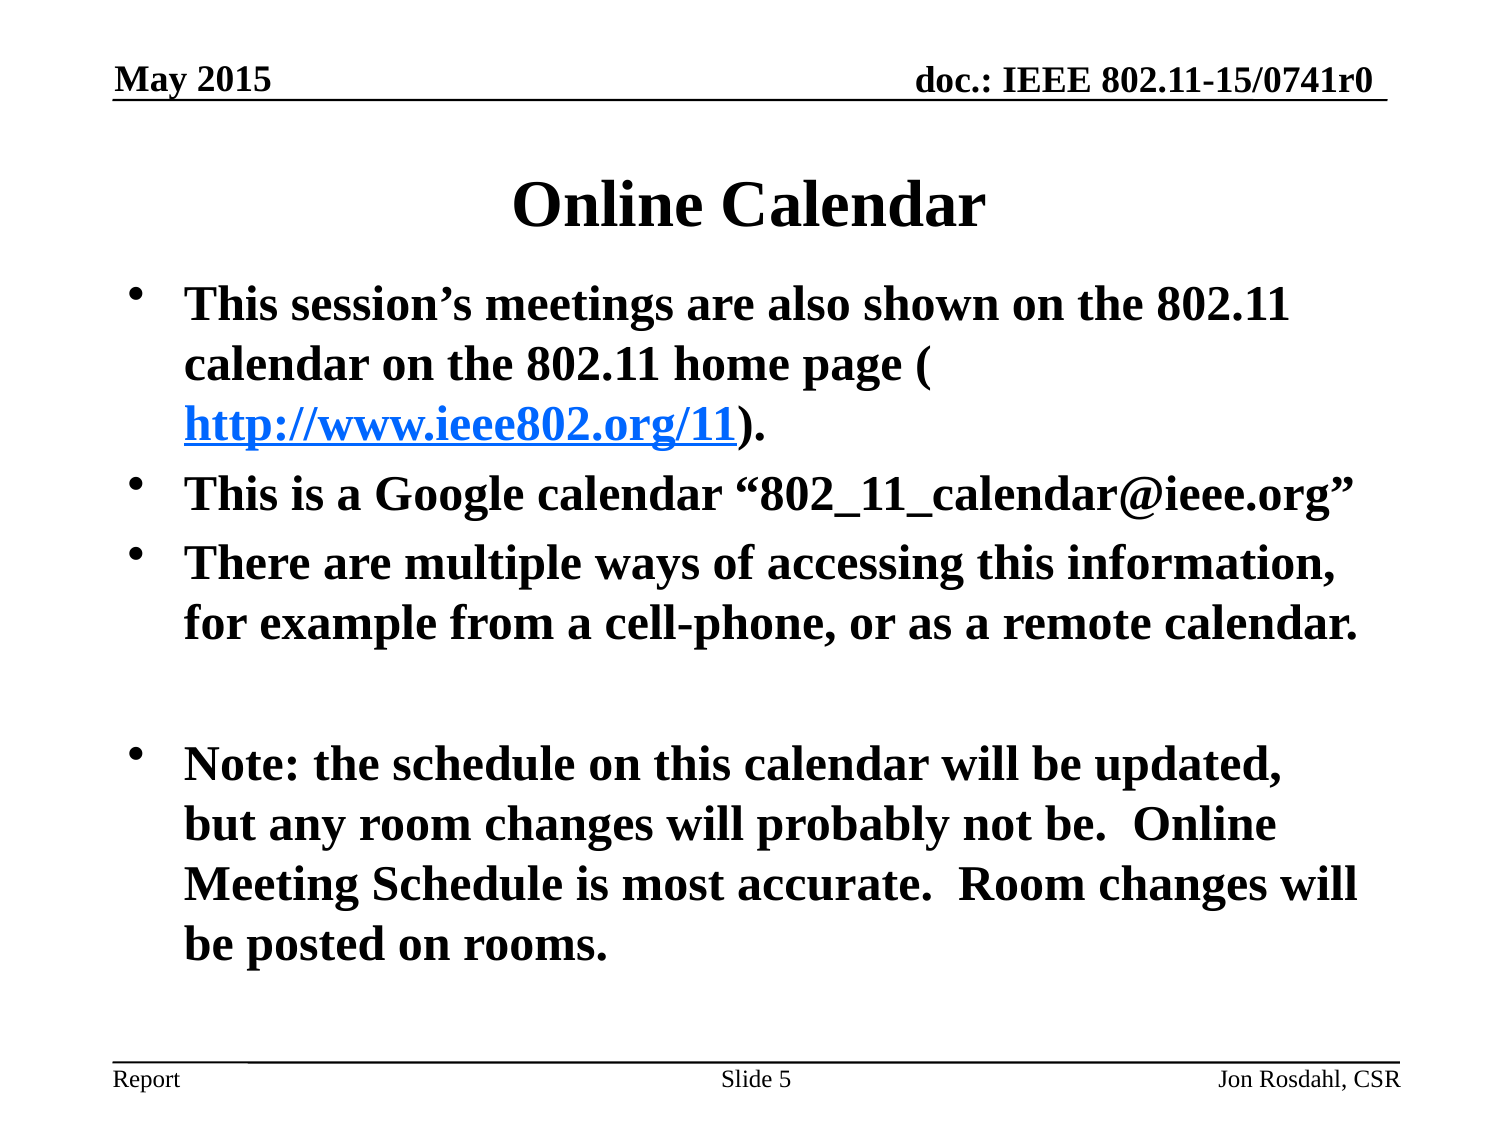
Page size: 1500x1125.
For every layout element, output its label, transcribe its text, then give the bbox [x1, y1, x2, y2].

title Online Calendar [112, 112, 1388, 262]
slide_number Slide 5 [712, 1061, 800, 1093]
list This session’s meetings are also shown on the 802.11 calendar on the 802.11 home page (http://www.ieee802.org/11). This is a Google calendar “802_11_calendar@ieee.org” There are multiple ways of accessing this information, for example from a cell-phone, or as a remote calendar. Note: the schedule on this calendar will be updated, but any room changes will probably not be. Online Meeting Schedule is most accurate. Room changes will be posted on rooms. [112, 262, 1388, 1000]
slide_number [114, 54, 423, 100]
footer Jon Rosdahl, CSR [878, 1061, 1402, 1093]
